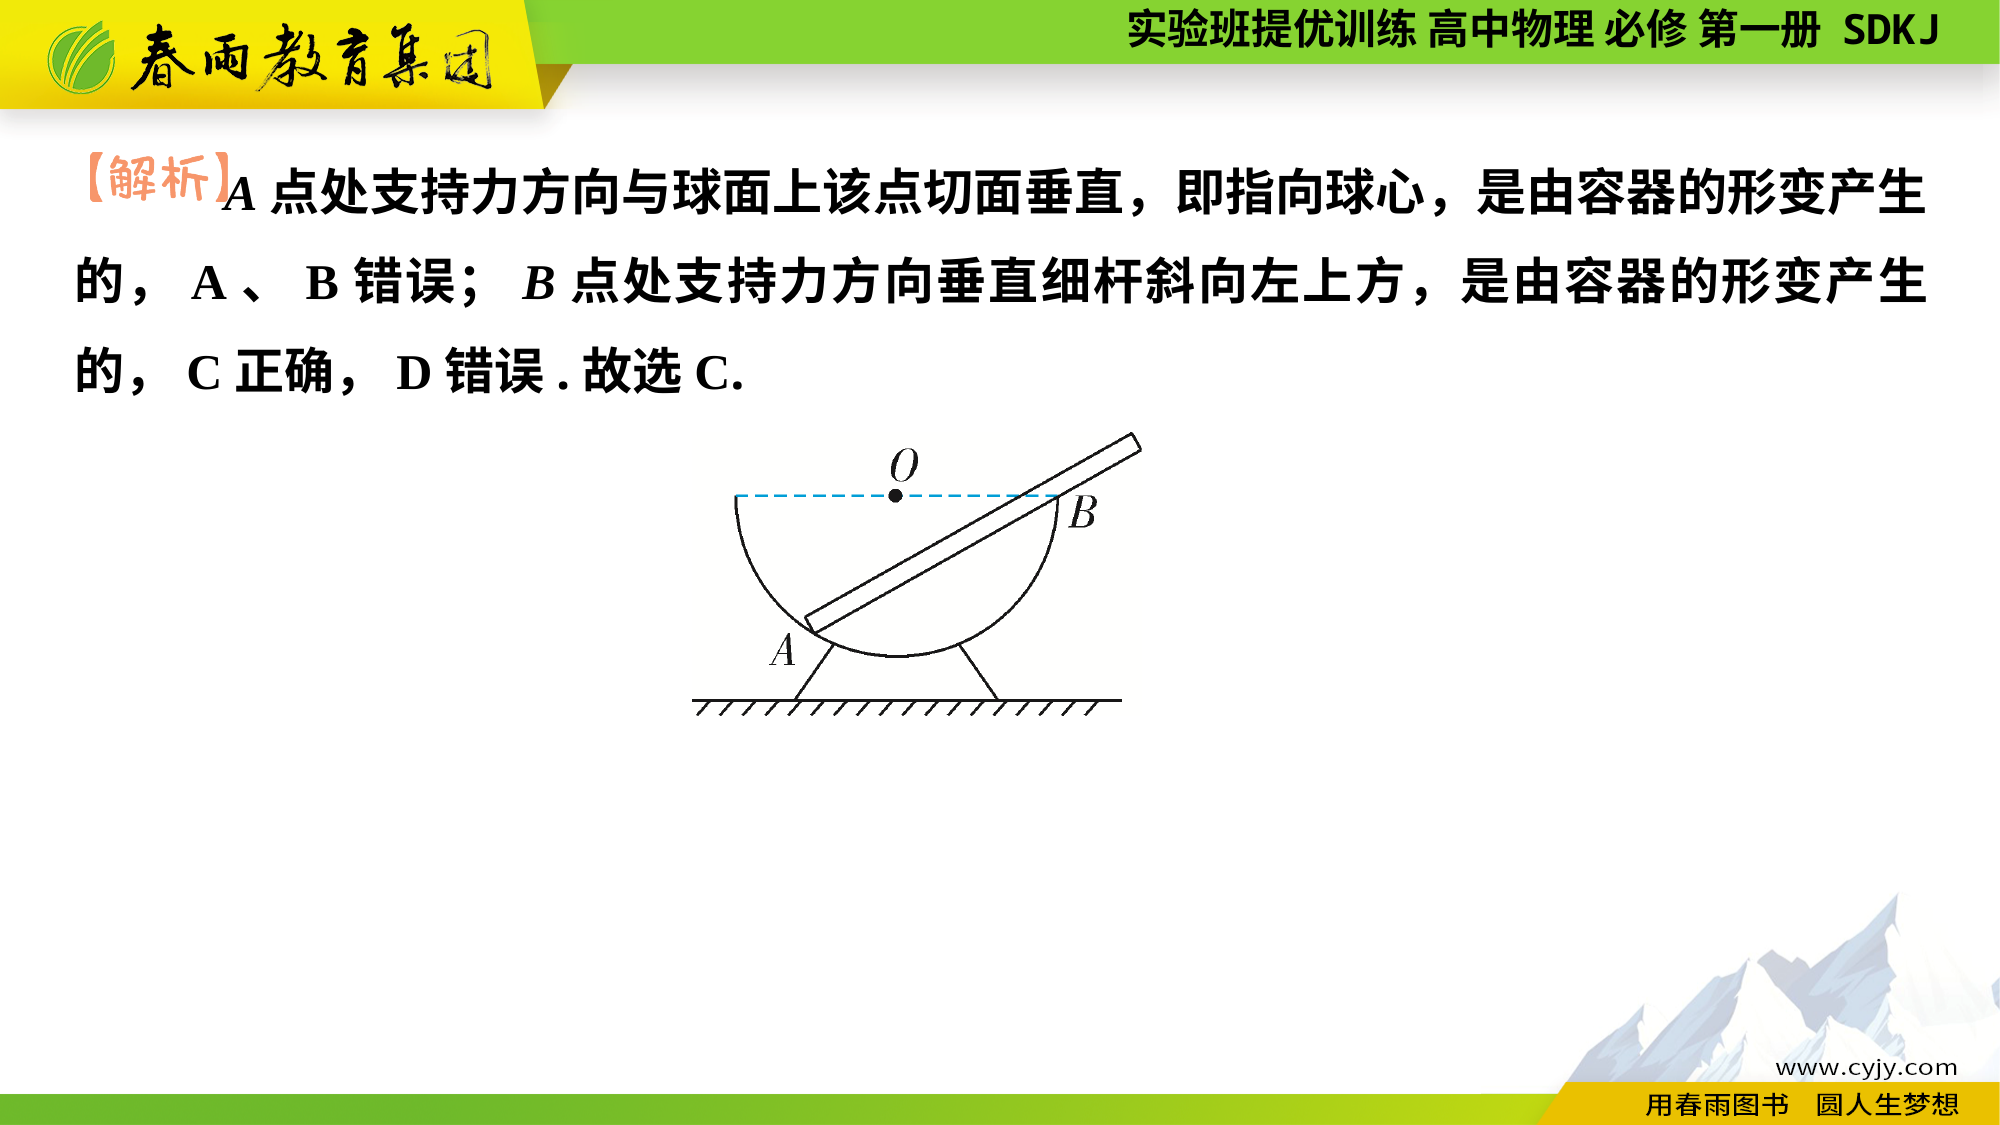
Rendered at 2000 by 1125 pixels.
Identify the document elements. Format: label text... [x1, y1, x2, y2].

list A点处支持力方向与球面上该点切面垂直，即指向球心，是由容器的形变产生的，A、B错误；B点处支持力方向垂直细杆斜向左上方，是由容器的形变产生的，C正确，D错误.故选C. [59, 122, 1944, 399]
picture [0, 0, 2000, 1125]
